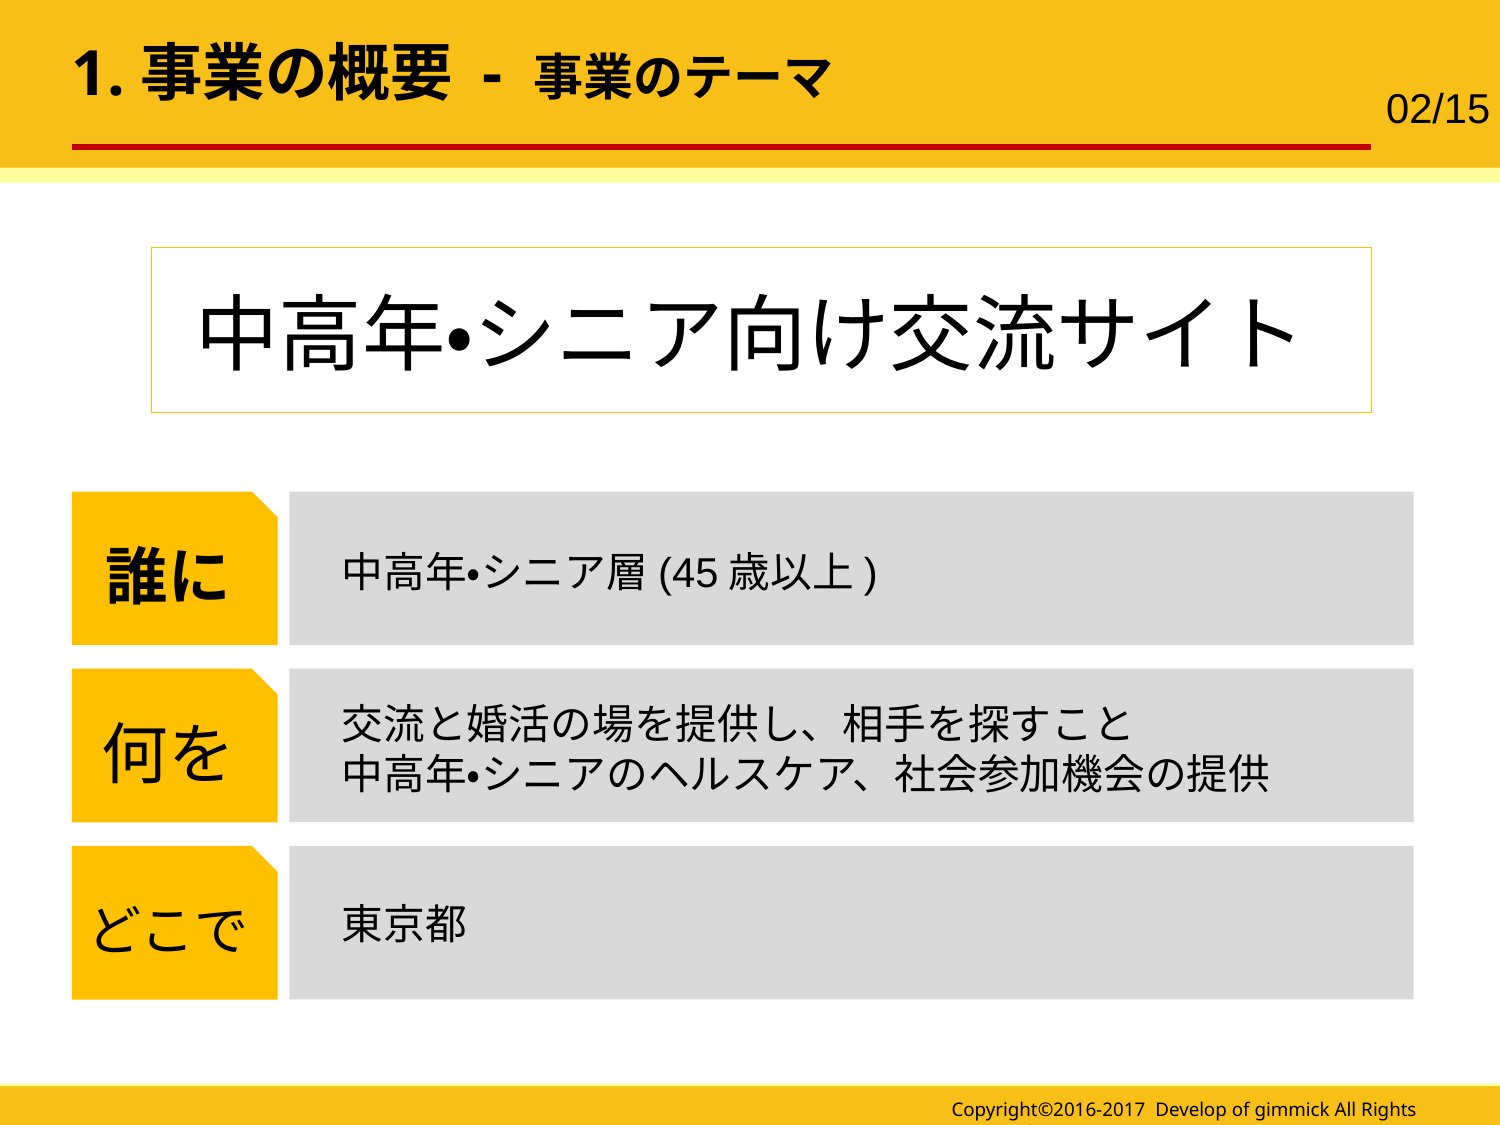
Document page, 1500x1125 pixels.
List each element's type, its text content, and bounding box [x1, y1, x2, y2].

text_box 1.事業の概要 - 事業のテーマ [71, 41, 1372, 110]
text_box Copyright©2016-2017 Develop of gimmick All Rights Reserved. [951, 1098, 1500, 1125]
text_box 中高年・シニア向け交流サイト [91, 193, 1429, 389]
text_box 何を [70, 667, 279, 824]
text_box 誰に [70, 490, 279, 647]
text_box 中高年・シニア層(45歳以上) [288, 491, 1415, 646]
text_box 交流と婚活の場を提供し、相手を探すこと 中高年・シニアのヘルスケア、社会参加機会の提供 [288, 668, 1415, 823]
text_box [151, 246, 1372, 413]
picture [0, 0, 1500, 1125]
text_box 東京都 [288, 845, 1415, 1000]
text_box どこで [70, 844, 279, 1001]
text_box 02/15 [1371, 74, 1500, 140]
